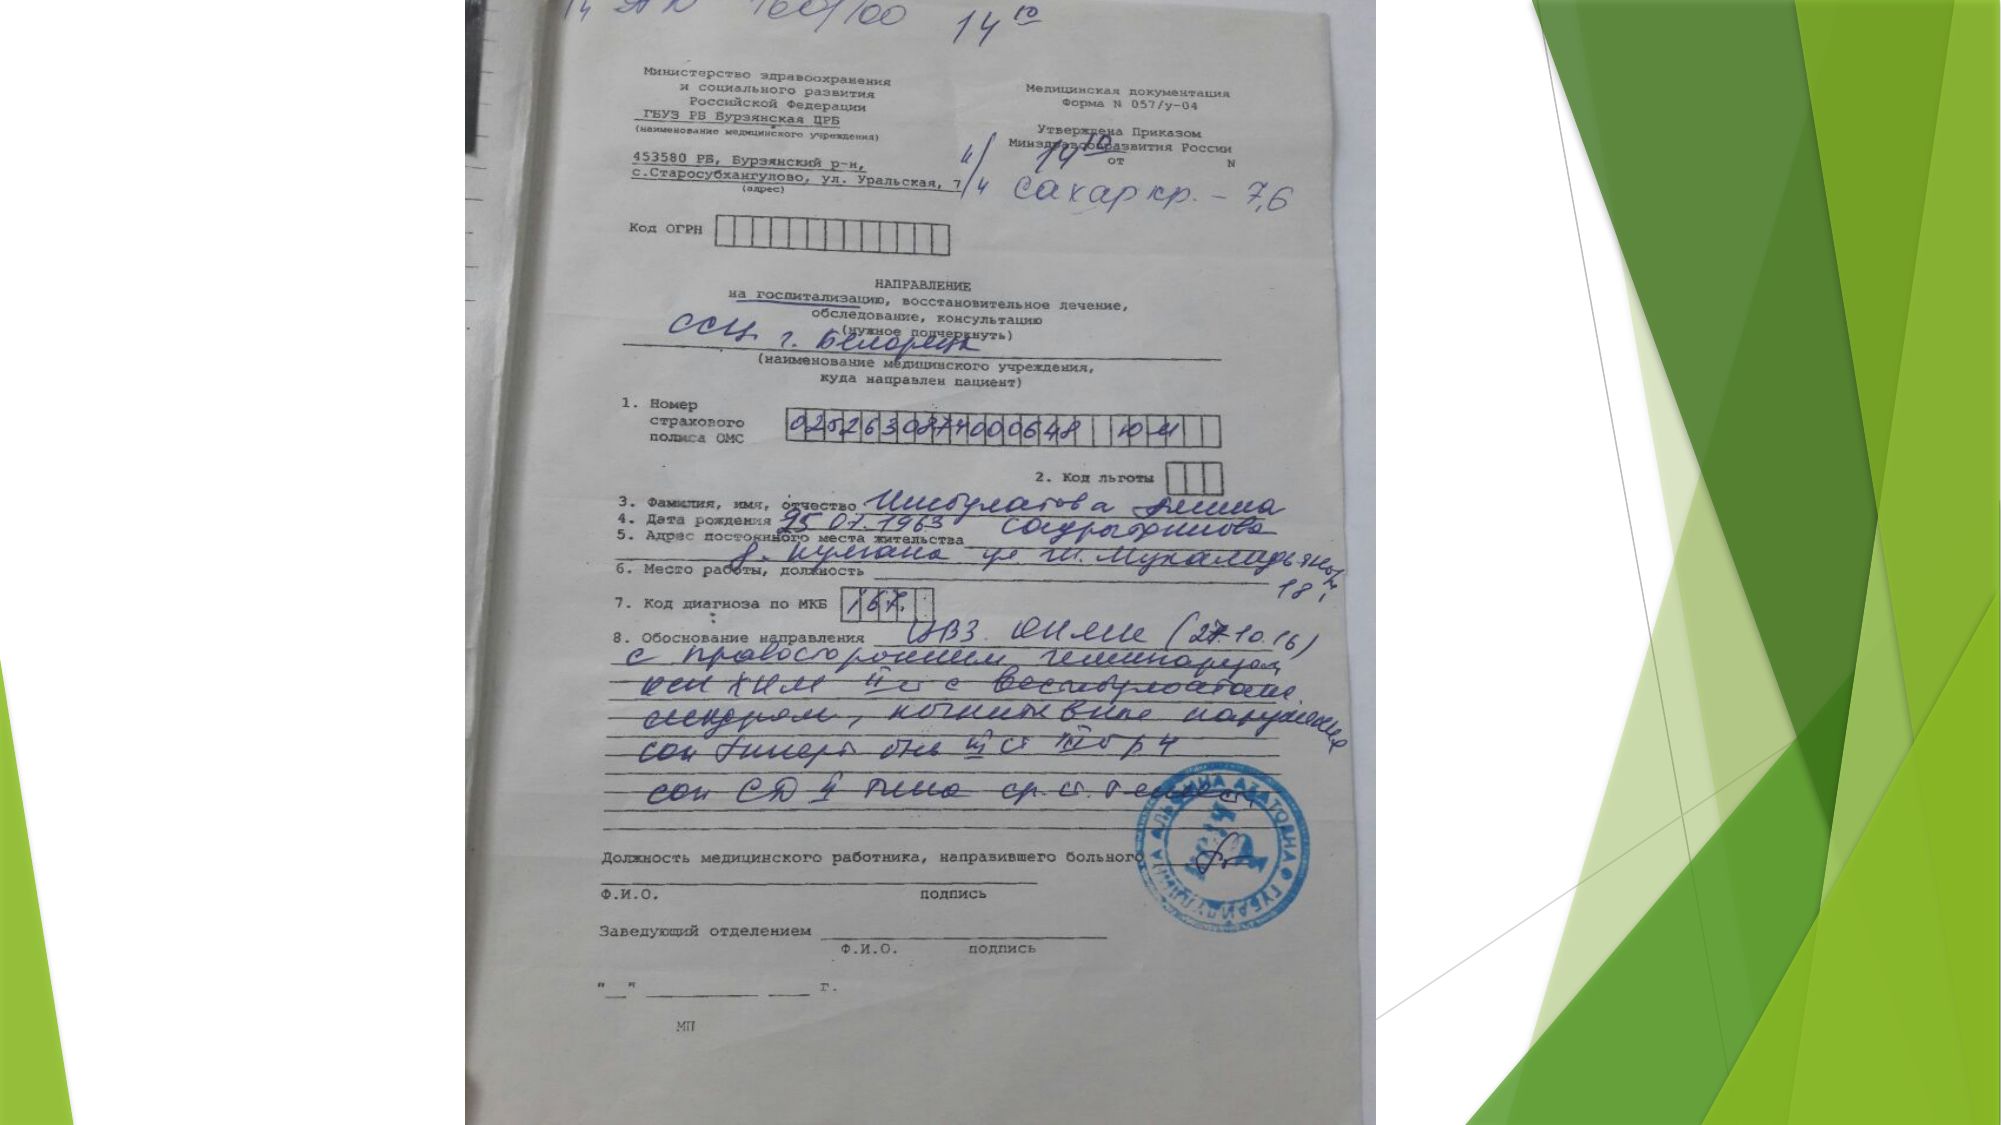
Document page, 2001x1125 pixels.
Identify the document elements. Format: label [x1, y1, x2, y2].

picture [464, 0, 1376, 1125]
